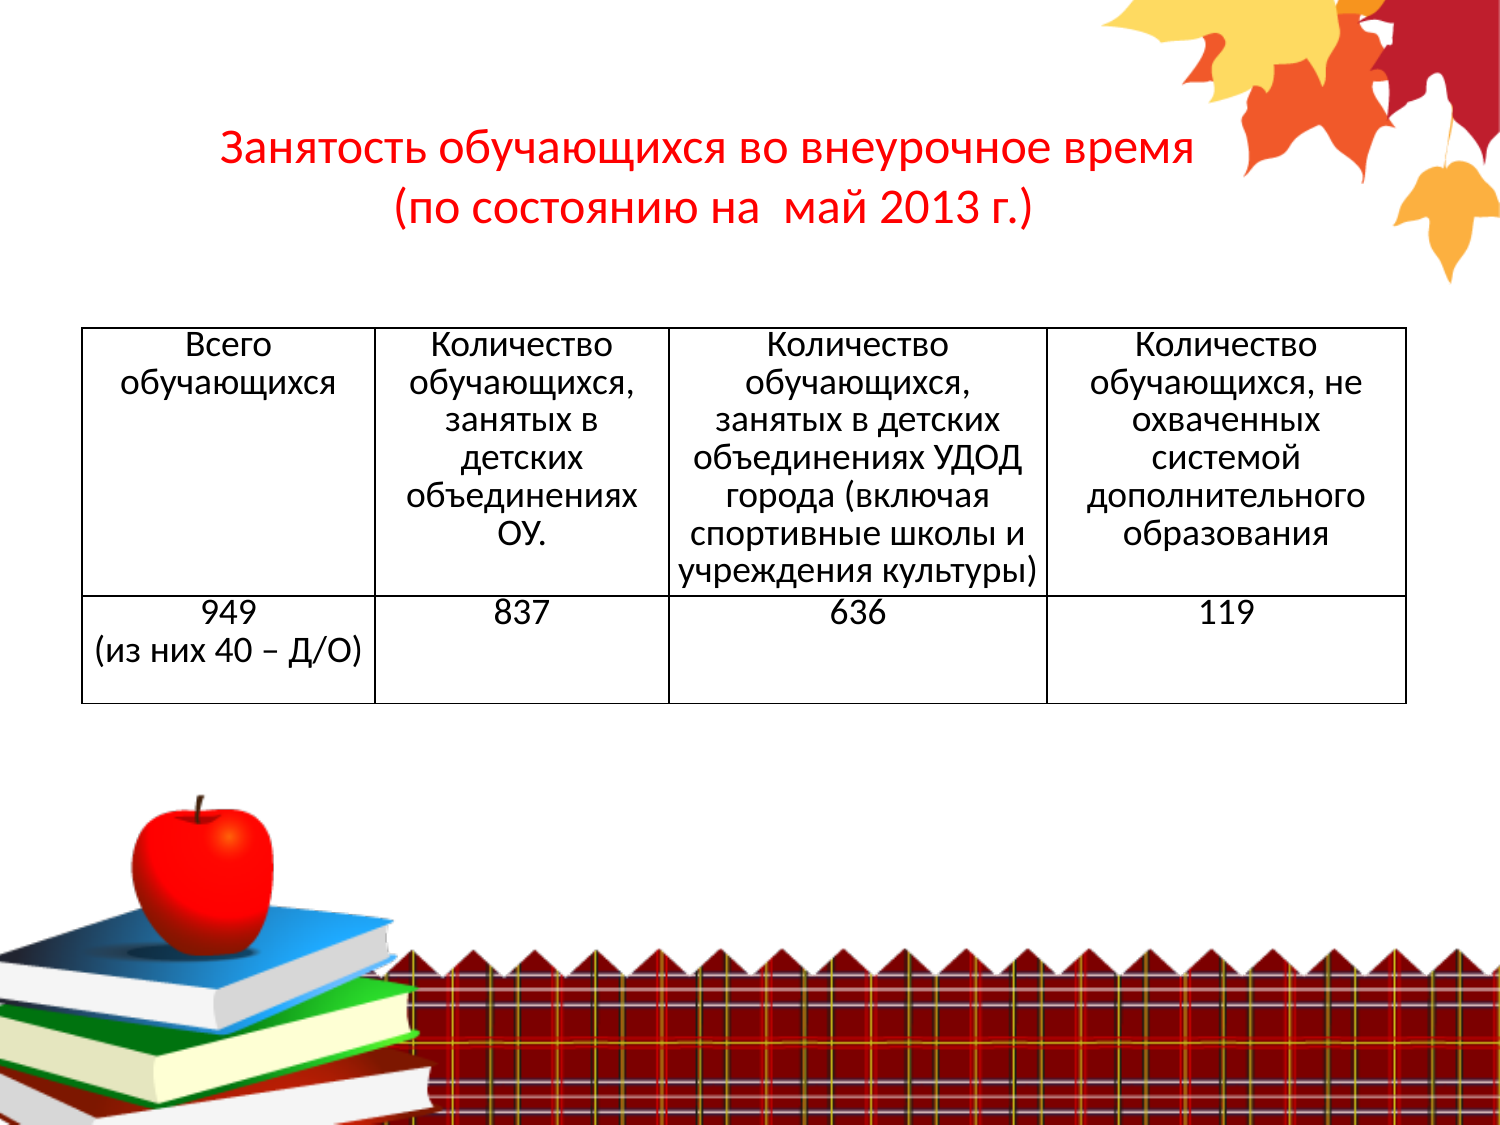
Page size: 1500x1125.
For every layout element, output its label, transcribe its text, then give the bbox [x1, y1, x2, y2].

table_cell 119 [1048, 597, 1405, 703]
table_header Количество обучающихся, не охваченных системой дополнительного образования [1048, 329, 1405, 595]
table_cell 636 [670, 597, 1046, 703]
table_cell 949 (из них 40 – Д/О) [83, 597, 374, 703]
text_box Занятость обучающихся во внеурочное время (по состоянию на май 2013 г.) [204, 106, 1223, 287]
table_header Всего обучающихся [83, 329, 374, 595]
picture [0, 0, 1500, 1125]
table_header Количество обучающихся, занятых в детских объединениях ОУ. [376, 329, 668, 595]
table_cell 837 [376, 597, 668, 703]
table_header Количество обучающихся, занятых в детских объединениях УДОД города (включая спортивные школы и учреждения культуры) [670, 329, 1046, 595]
